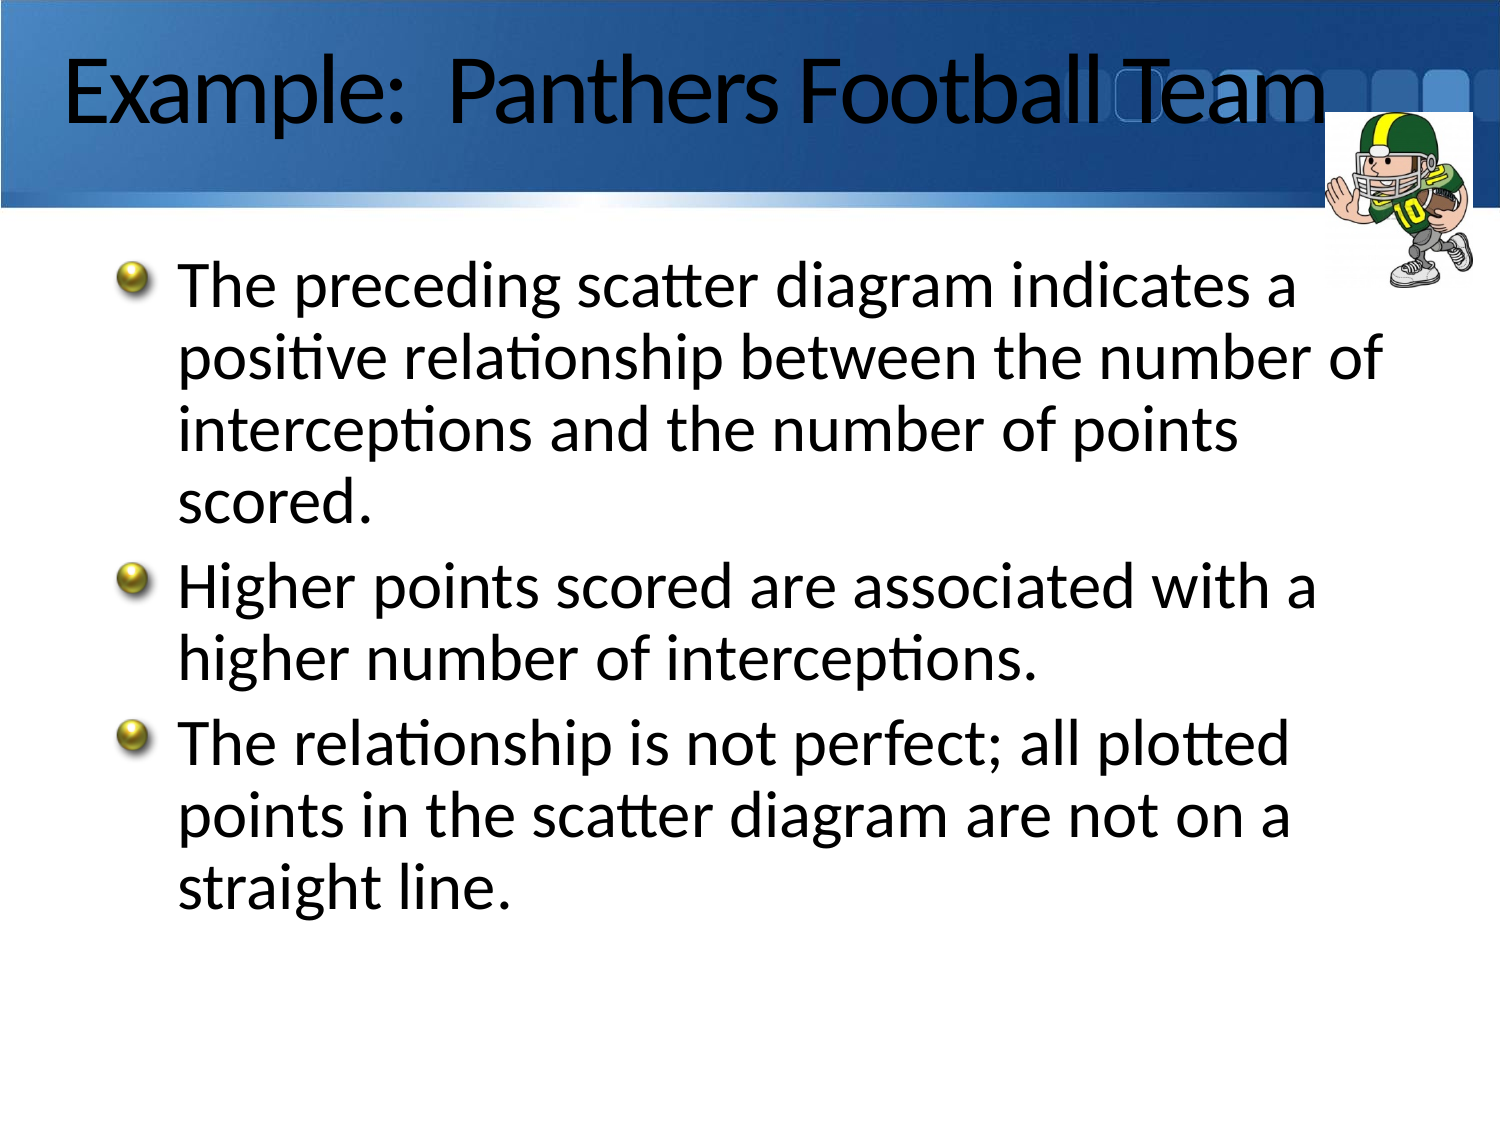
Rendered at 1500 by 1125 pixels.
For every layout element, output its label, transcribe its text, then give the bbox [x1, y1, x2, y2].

picture [0, 0, 1500, 1125]
title Example: Panthers Football Team [62, 37, 1438, 147]
list The preceding scatter diagram indicates a positive relationship between the number of interceptions and the number of points scored. Higher points scored are associated with a higher number of interceptions. The relationship is not perfect; all plotted points in the scatter diagram are not on a straight line. [112, 249, 1388, 1012]
